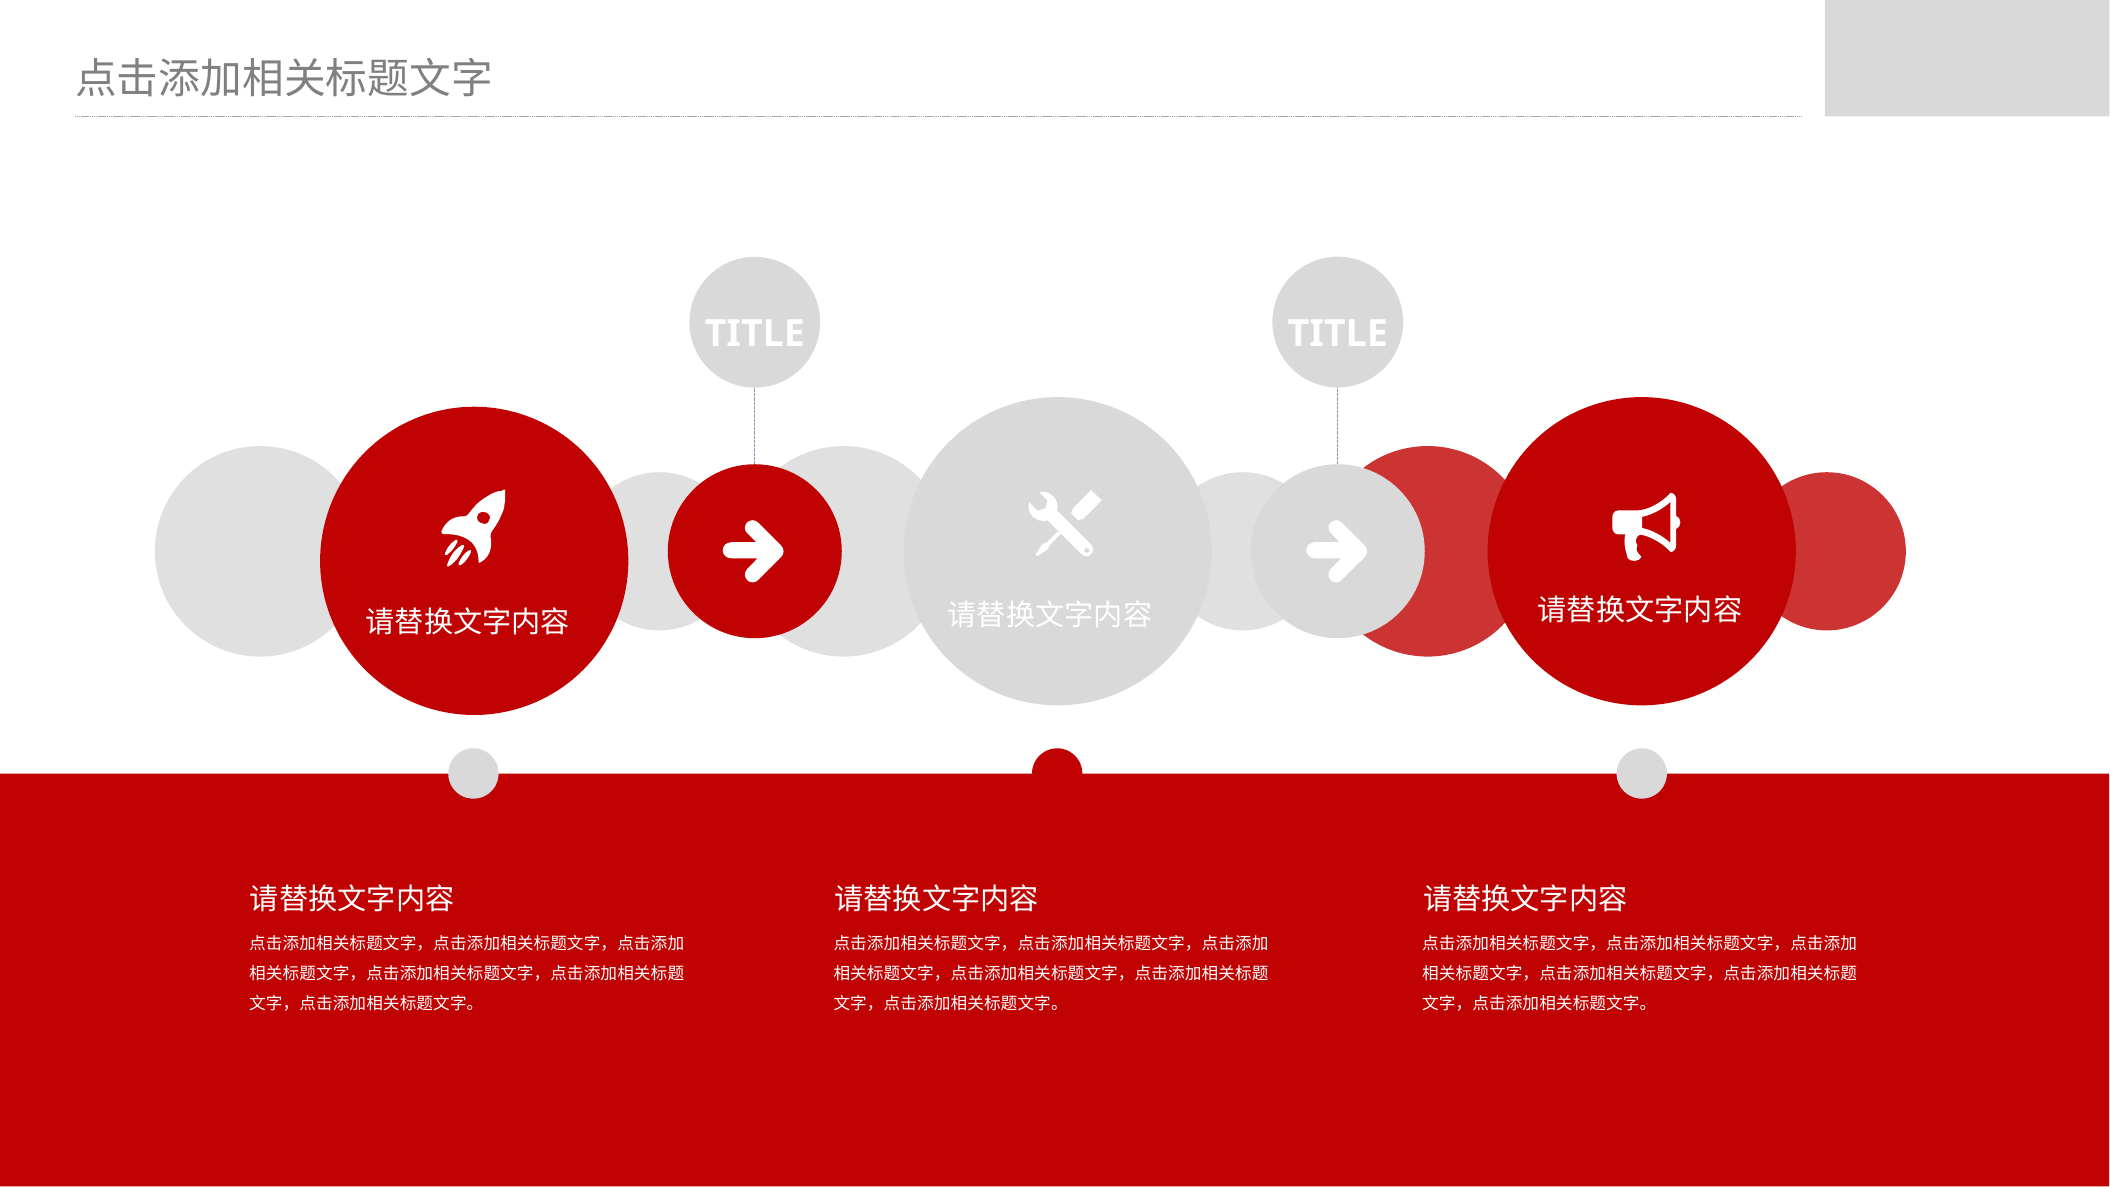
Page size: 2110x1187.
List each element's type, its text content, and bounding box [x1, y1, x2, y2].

text_box 请替换文字内容 [235, 865, 470, 923]
text_box 点击添加相关标题文字，点击添加相关标题文字，点击添加相关标题文字，点击添加相关标题文字，点击添加相关标题文字，点击添加相关标题文字。 [818, 915, 1297, 1020]
text_box [1615, 747, 1668, 800]
text_box [0, 773, 2110, 1187]
text_box 点击添加相关标题文字，点击添加相关标题文字，点击添加相关标题文字，点击添加相关标题文字，点击添加相关标题文字，点击添加相关标题文字。 [1407, 915, 1886, 1020]
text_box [154, 256, 1906, 716]
text_box 点击添加相关标题文字 [59, 44, 563, 107]
text_box [1030, 747, 1084, 800]
text_box 点击添加相关标题文字，点击添加相关标题文字，点击添加相关标题文字，点击添加相关标题文字，点击添加相关标题文字，点击添加相关标题文字。 [234, 915, 713, 1020]
text_box [447, 747, 500, 800]
text_box 请替换文字内容 [819, 865, 1055, 923]
text_box 请替换文字内容 [1408, 865, 1643, 923]
